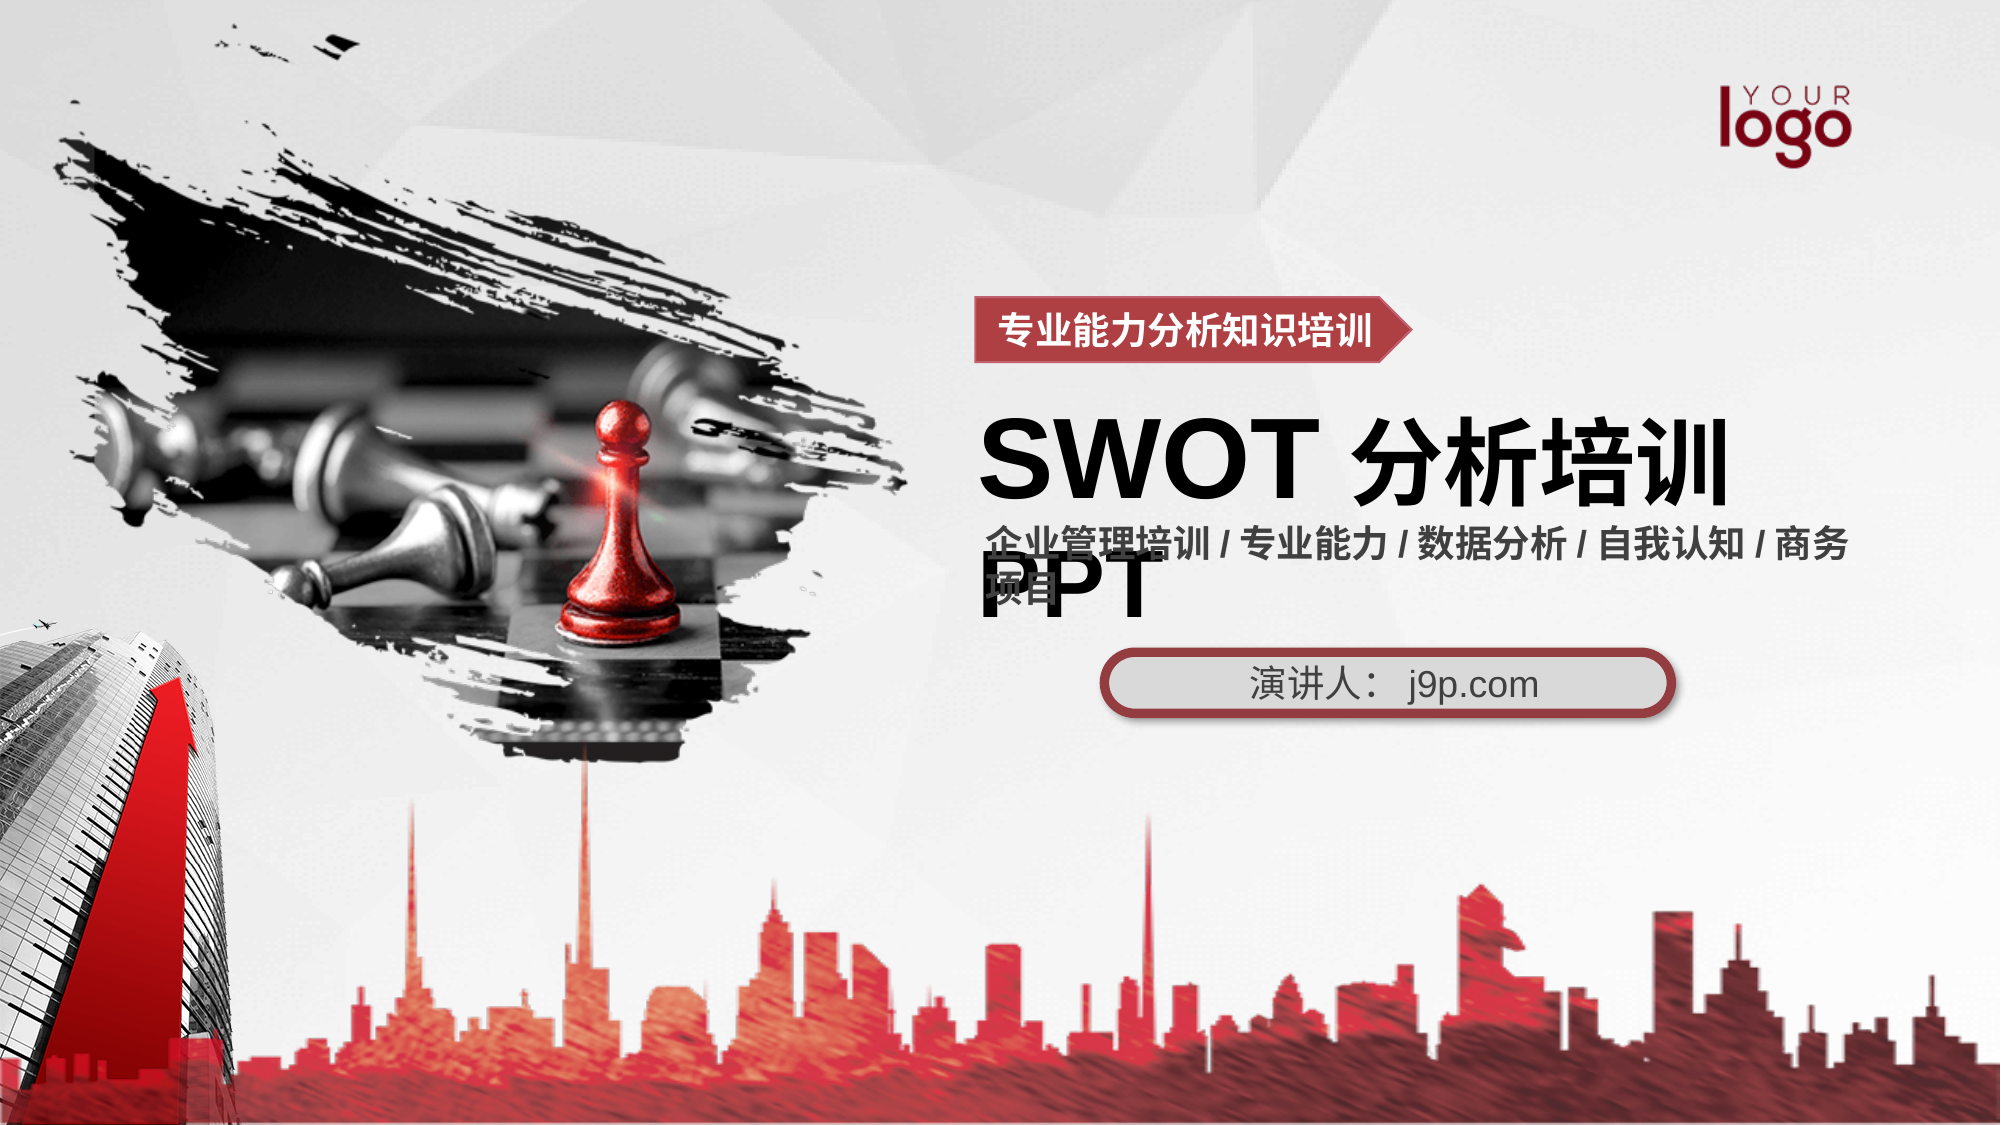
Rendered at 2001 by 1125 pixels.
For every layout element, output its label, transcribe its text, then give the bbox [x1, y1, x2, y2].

picture [0, 0, 2000, 1125]
text_box 演讲人：j9p.com [1180, 660, 1609, 706]
text_box [1103, 651, 1673, 715]
text_box 企业管理培训/专业能力/数据分析/自我认知/商务项目 [970, 537, 1872, 594]
text_box 专业能力分析知识培训 [974, 296, 1413, 364]
text_box SWOT分析培训PPT [962, 376, 1939, 645]
